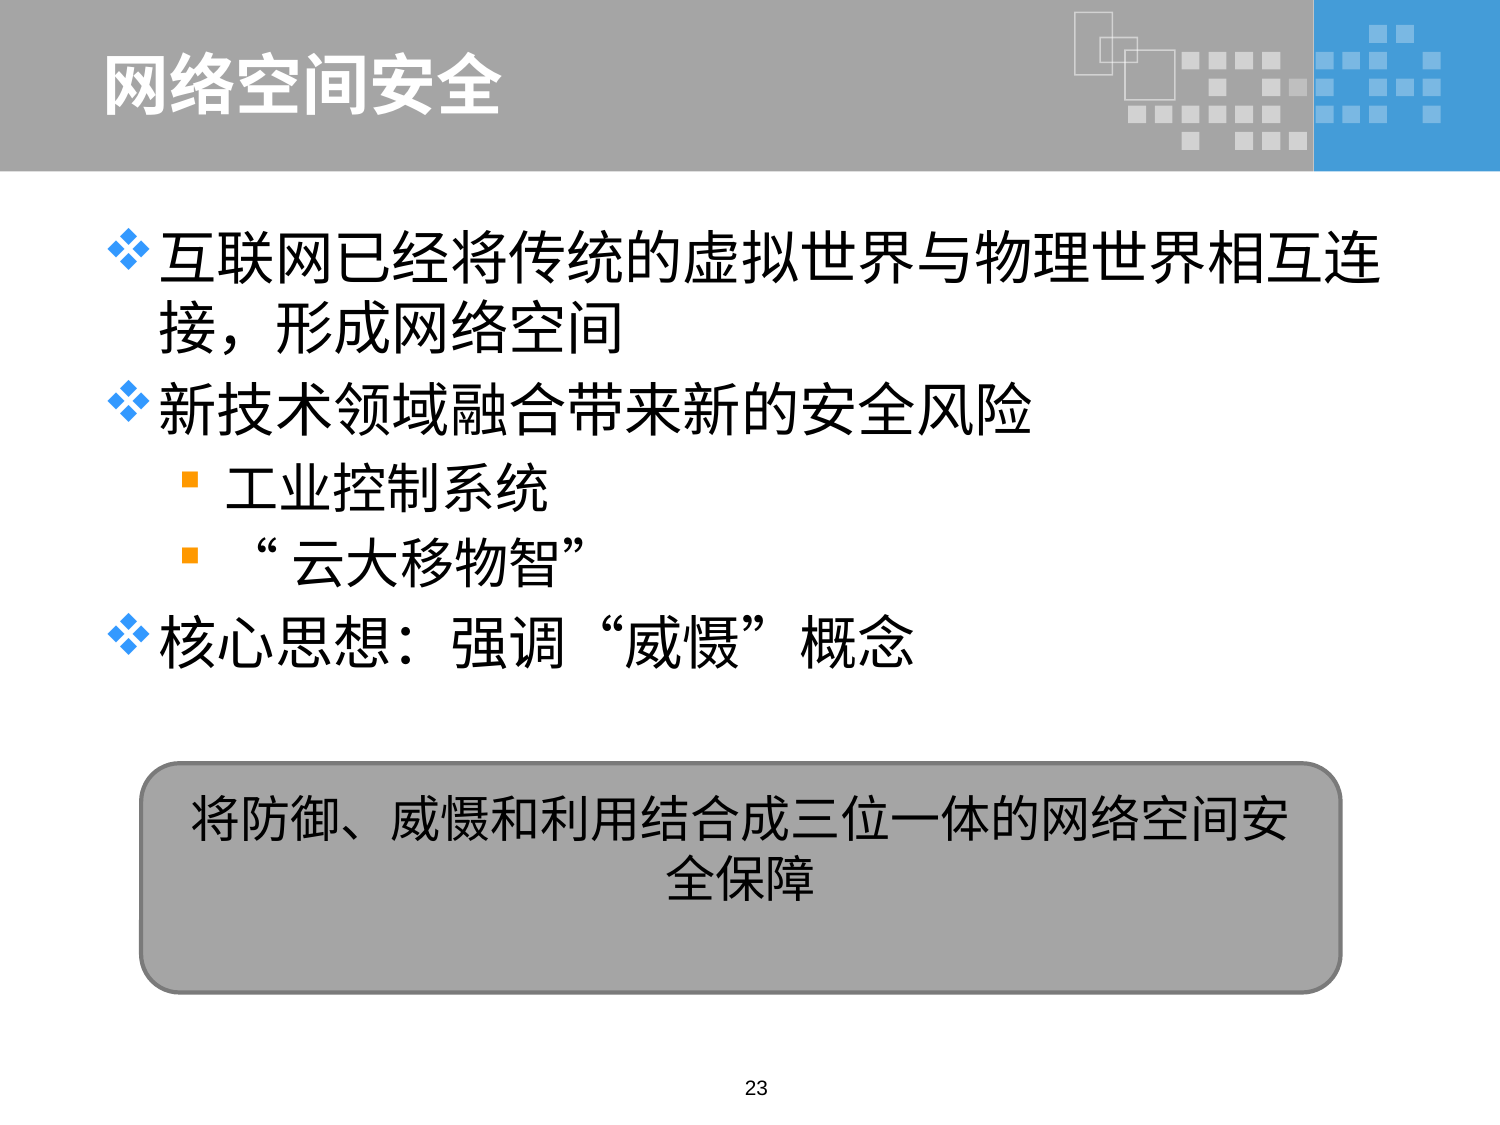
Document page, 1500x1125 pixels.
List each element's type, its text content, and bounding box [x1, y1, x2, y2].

list 互联网已经将传统的虚拟世界与物理世界相互连接，形成网络空间 新技术领域融合带来新的安全风险 工业控制系统 “云大移物智” 核心思想：强调“威慑”概念 [87, 214, 1432, 1052]
title 网络空间安全 [87, 42, 1252, 123]
slide_number 23 [687, 1066, 826, 1111]
text_box 将防御、威慑和利用结合成三位一体的网络空间安全保障 [138, 761, 1343, 995]
